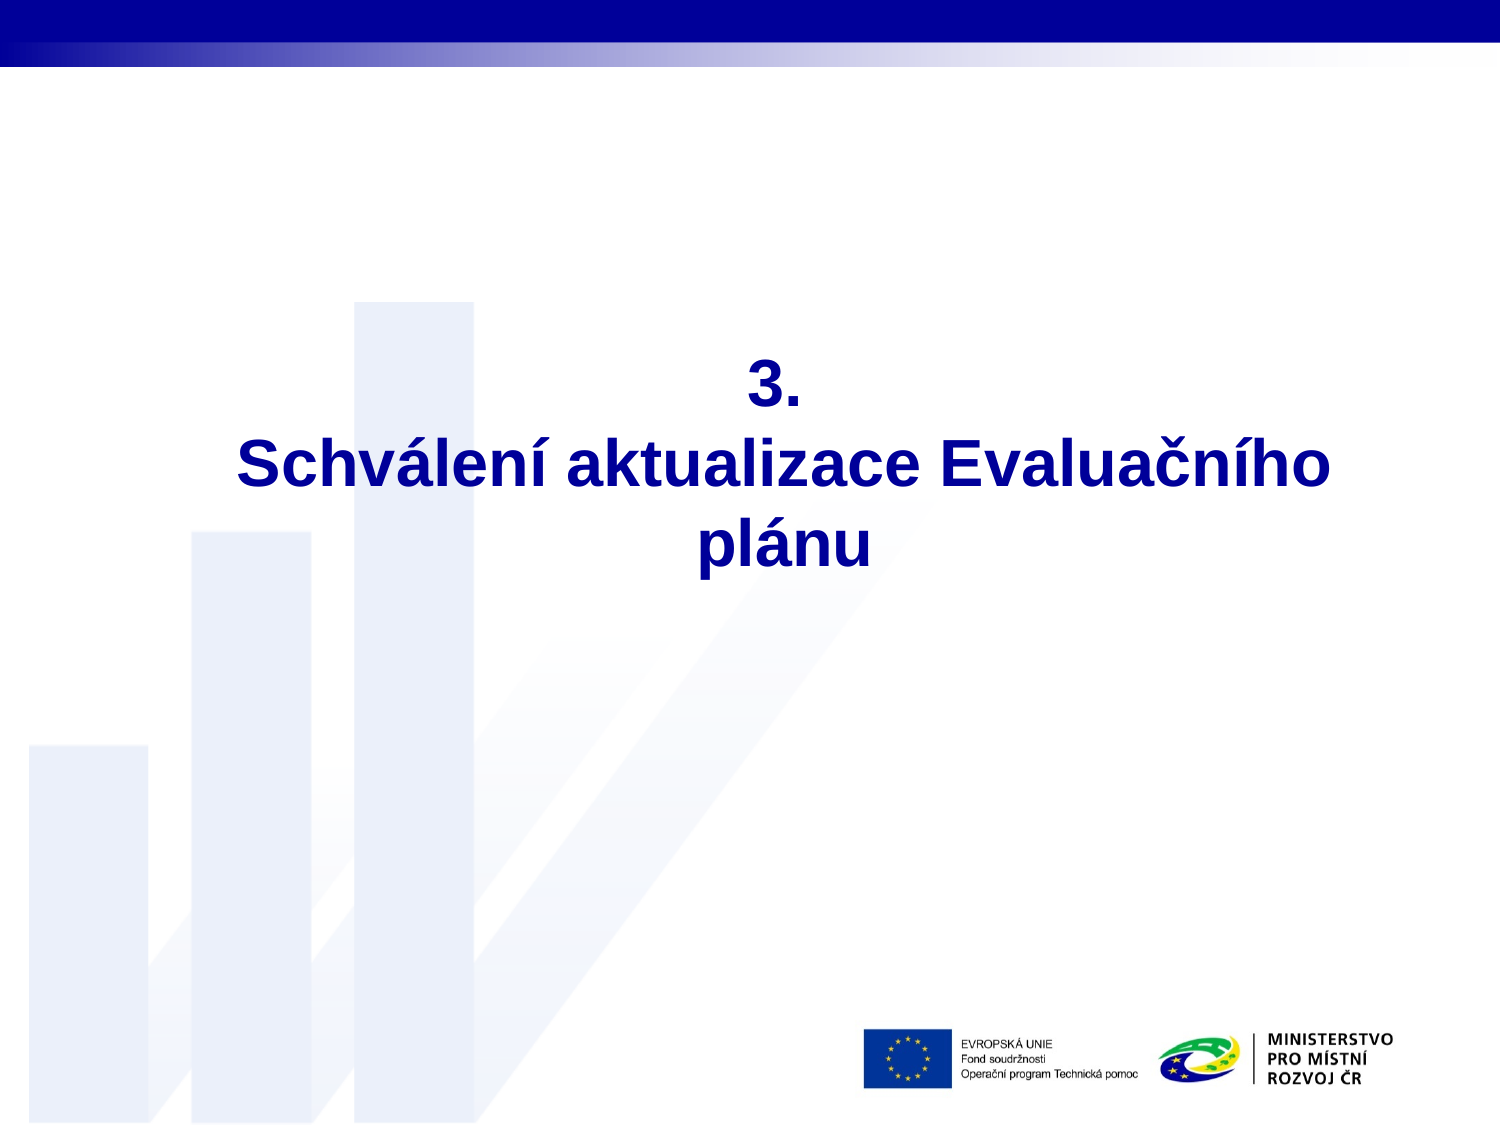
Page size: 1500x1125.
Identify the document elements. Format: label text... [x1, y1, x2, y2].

picture [29, 302, 1412, 1125]
list 3. Schválení aktualizace Evaluačního plánu [76, 160, 1437, 1000]
